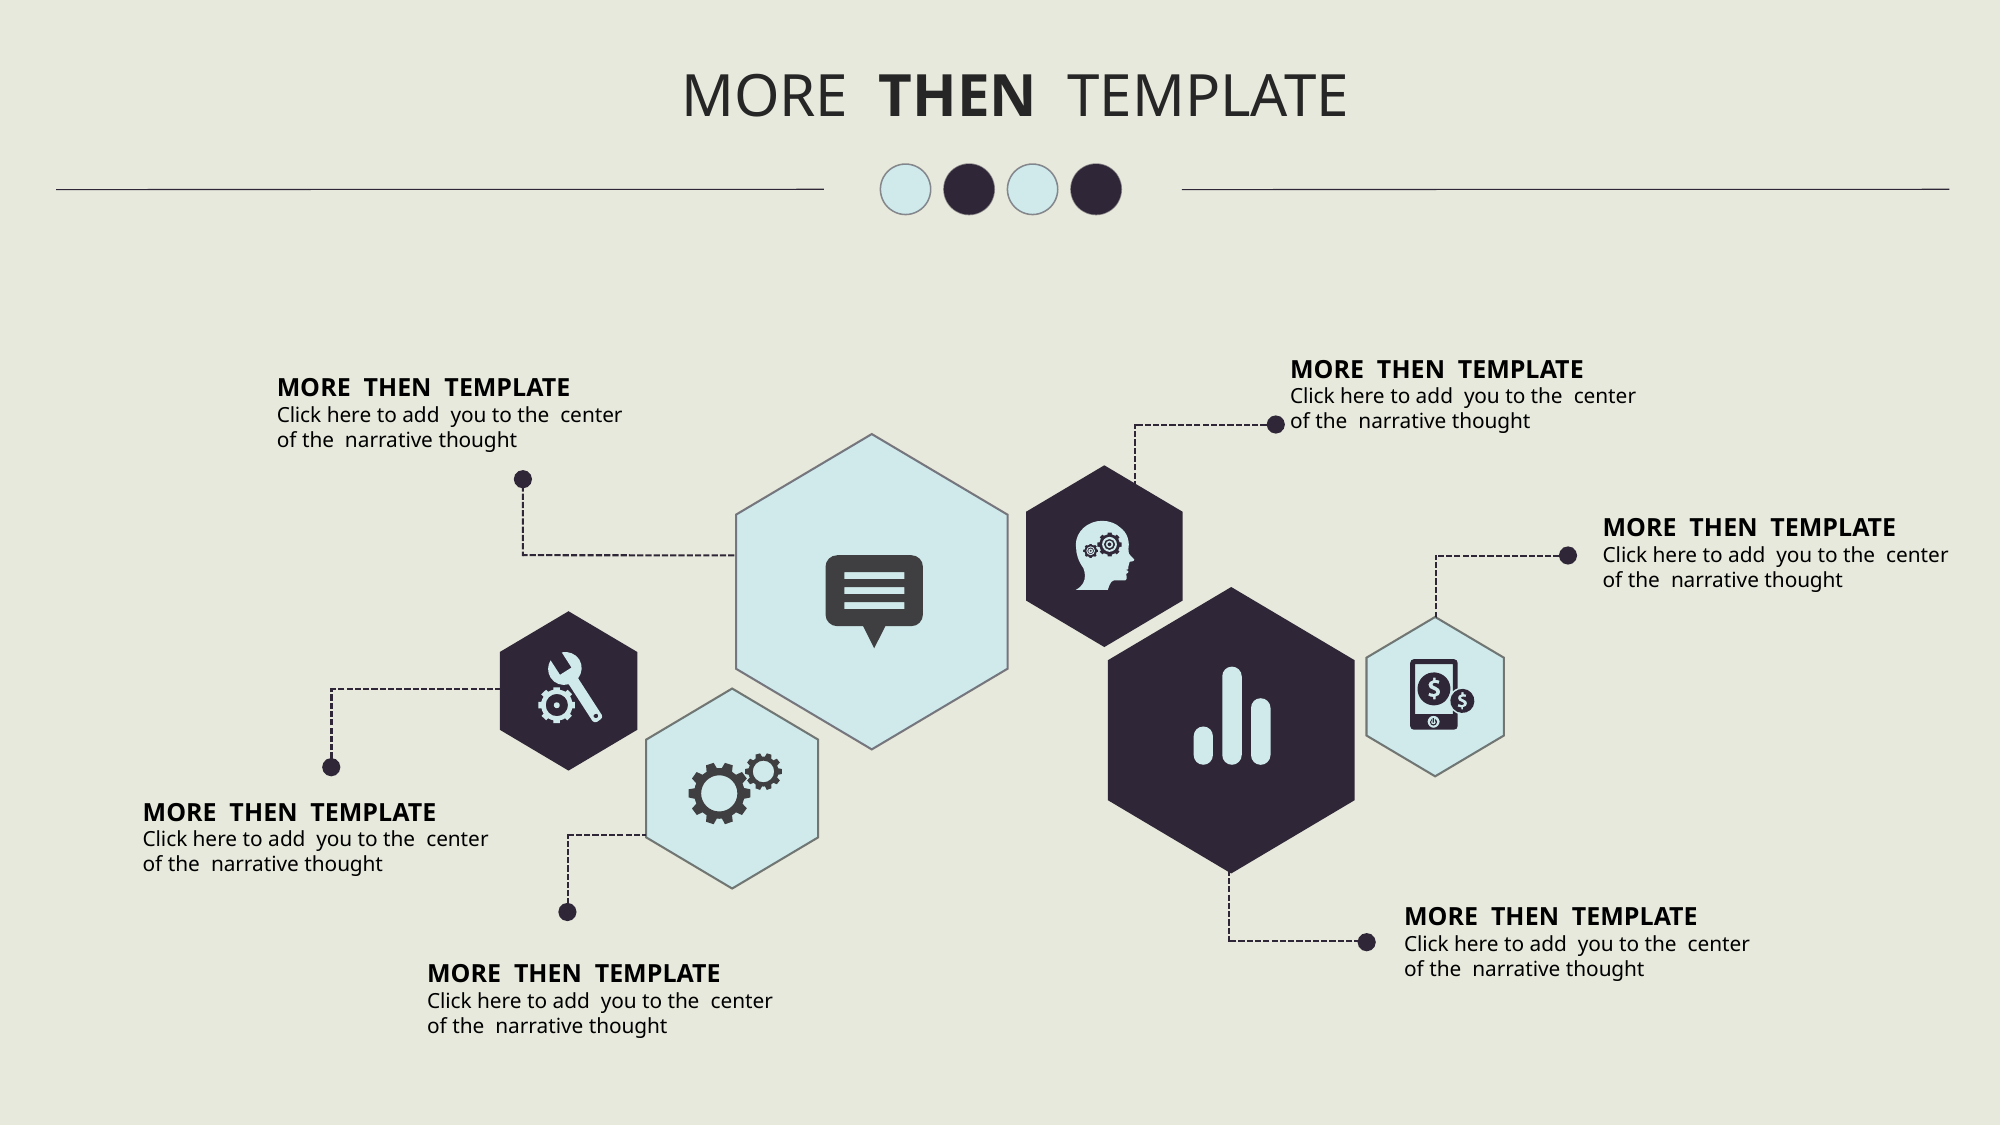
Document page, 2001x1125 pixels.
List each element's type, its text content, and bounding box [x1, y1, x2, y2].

text_box [1026, 465, 1183, 648]
text_box [322, 759, 341, 777]
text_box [825, 554, 924, 649]
text_box [1559, 546, 1578, 562]
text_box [1228, 836, 1361, 943]
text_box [567, 833, 756, 905]
text_box [499, 611, 638, 771]
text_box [1436, 554, 1569, 627]
text_box MORE THEN TEMPLATE Click here to add you to the center of the narrative thought [1587, 504, 1964, 599]
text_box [1409, 658, 1476, 730]
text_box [538, 650, 603, 724]
text_box [1267, 415, 1275, 434]
text_box MORE THEN TEMPLATE Click here to add you to the center of the narrative thought [262, 364, 638, 460]
text_box [736, 434, 1008, 750]
text_box MORE THEN TEMPLATE Click here to add you to the center of the narrative thought [412, 950, 788, 1045]
text_box [1361, 933, 1376, 952]
text_box [1107, 587, 1355, 869]
text_box MORE THEN TEMPLATE Click here to add you to the center of the narrative thought [1275, 345, 1651, 441]
text_box [513, 470, 533, 489]
text_box MORE THEN TEMPLATE Click here to add you to the center of the narrative thought [127, 788, 504, 884]
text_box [688, 753, 782, 825]
text_box [1366, 619, 1504, 777]
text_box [1075, 520, 1138, 591]
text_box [1134, 424, 1267, 496]
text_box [331, 687, 568, 759]
text_box MORE THEN TEMPLATE Click here to add you to the center of the narrative thought [1389, 892, 1765, 988]
text_box [558, 904, 577, 922]
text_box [880, 163, 1122, 215]
text_box [646, 688, 819, 872]
text_box MORE THEN TEMPLATE [636, 42, 1365, 138]
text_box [1193, 666, 1271, 765]
